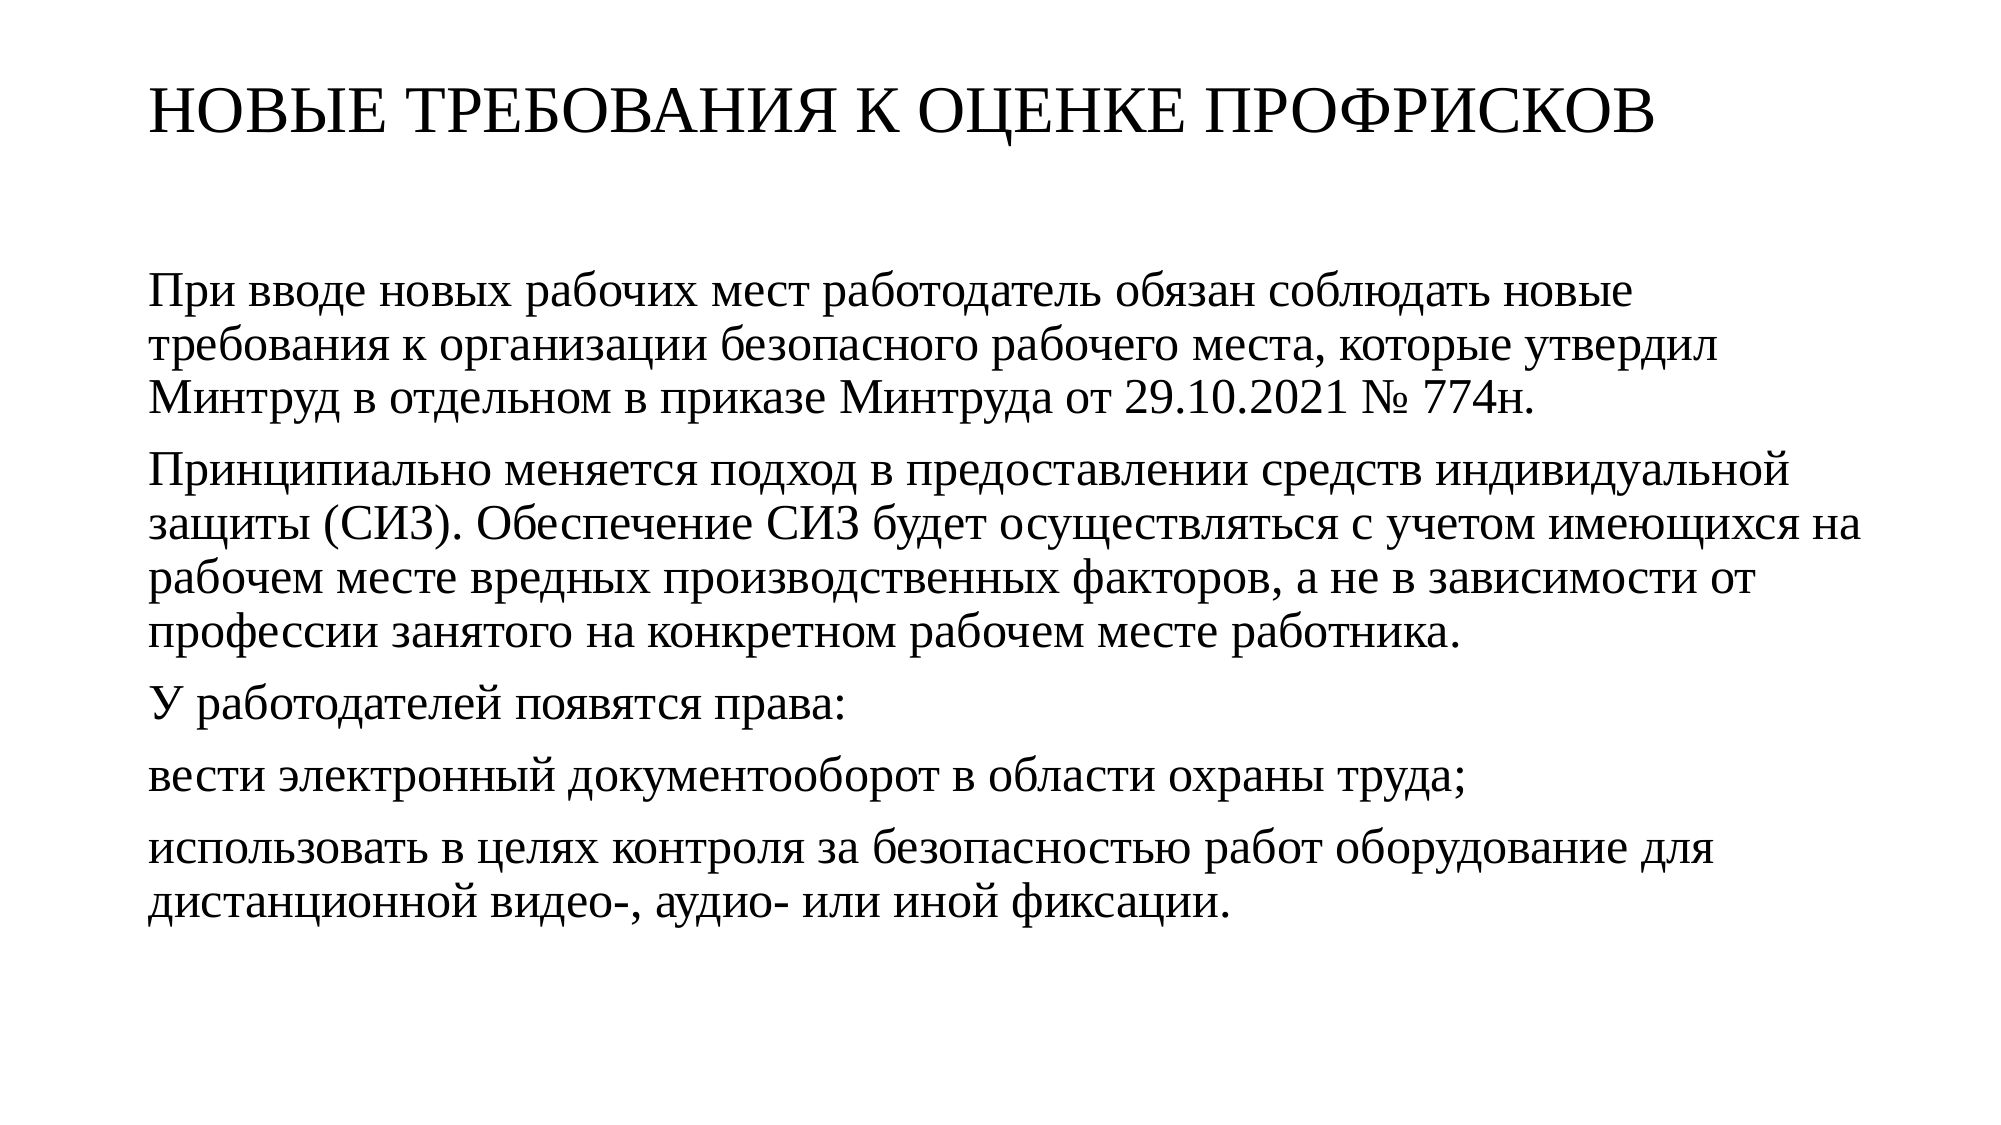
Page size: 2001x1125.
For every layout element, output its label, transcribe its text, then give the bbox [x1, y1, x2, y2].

list При вводе новых рабочих мест работодатель обязан соблюдать новые требования к организации безопасного рабочего места, которые утвердил Минтруд в отдельном в приказе Минтруда от 29.10.2021 № 774н. Принципиально меняется подход в предоставлении средств индивидуальной защиты (СИЗ). Обеспечение СИЗ будет осуществляться с учетом имеющихся на рабочем месте вредных производственных факторов, а не в зависимости от профессии занятого на конкретном рабочем месте работника. У работодателей появятся права: вести электронный документооборот в области охраны труда; использовать в целях контроля за безопасностью работ оборудование для дистанционной видео-, аудио- или иной фиксации. [133, 255, 1893, 942]
title Новые требования к оценке профрисков [133, 63, 1893, 158]
